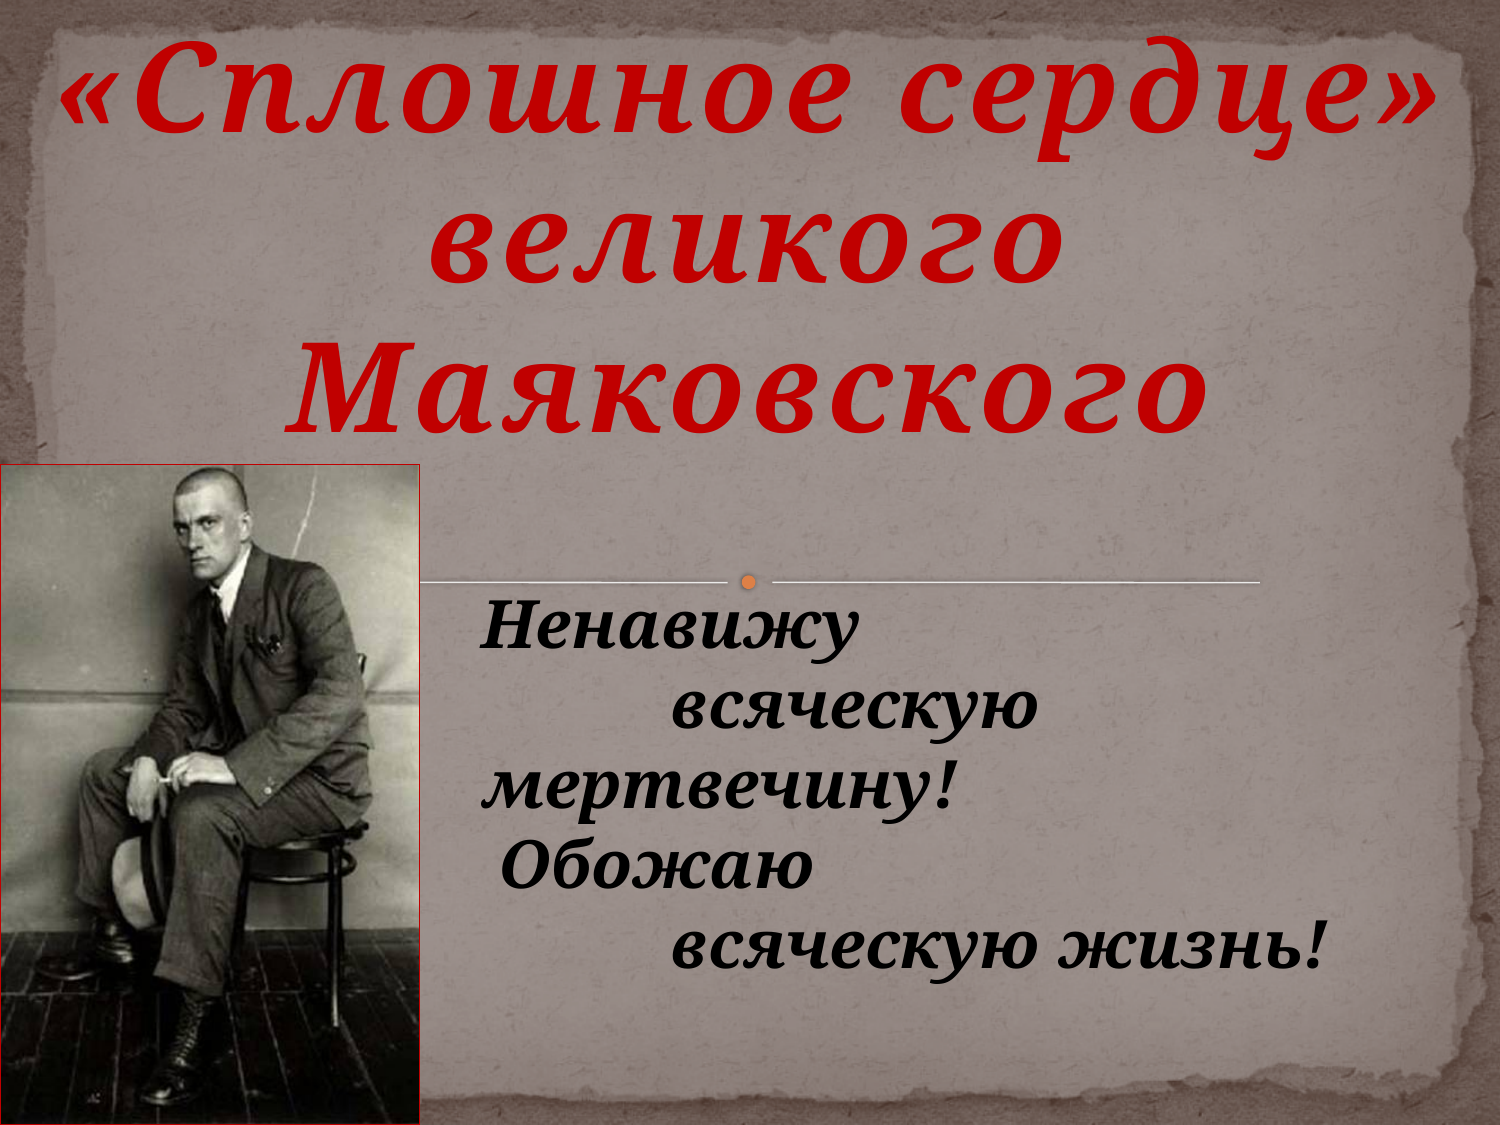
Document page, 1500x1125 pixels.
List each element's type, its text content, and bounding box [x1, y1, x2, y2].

text_box Ненавижу всяческую мертвечину! Обожаю всяческую жизнь! [466, 574, 1471, 989]
text_box «Сплошное сердце» великого Маяковского [0, 0, 1500, 465]
picture [1, 465, 420, 1125]
